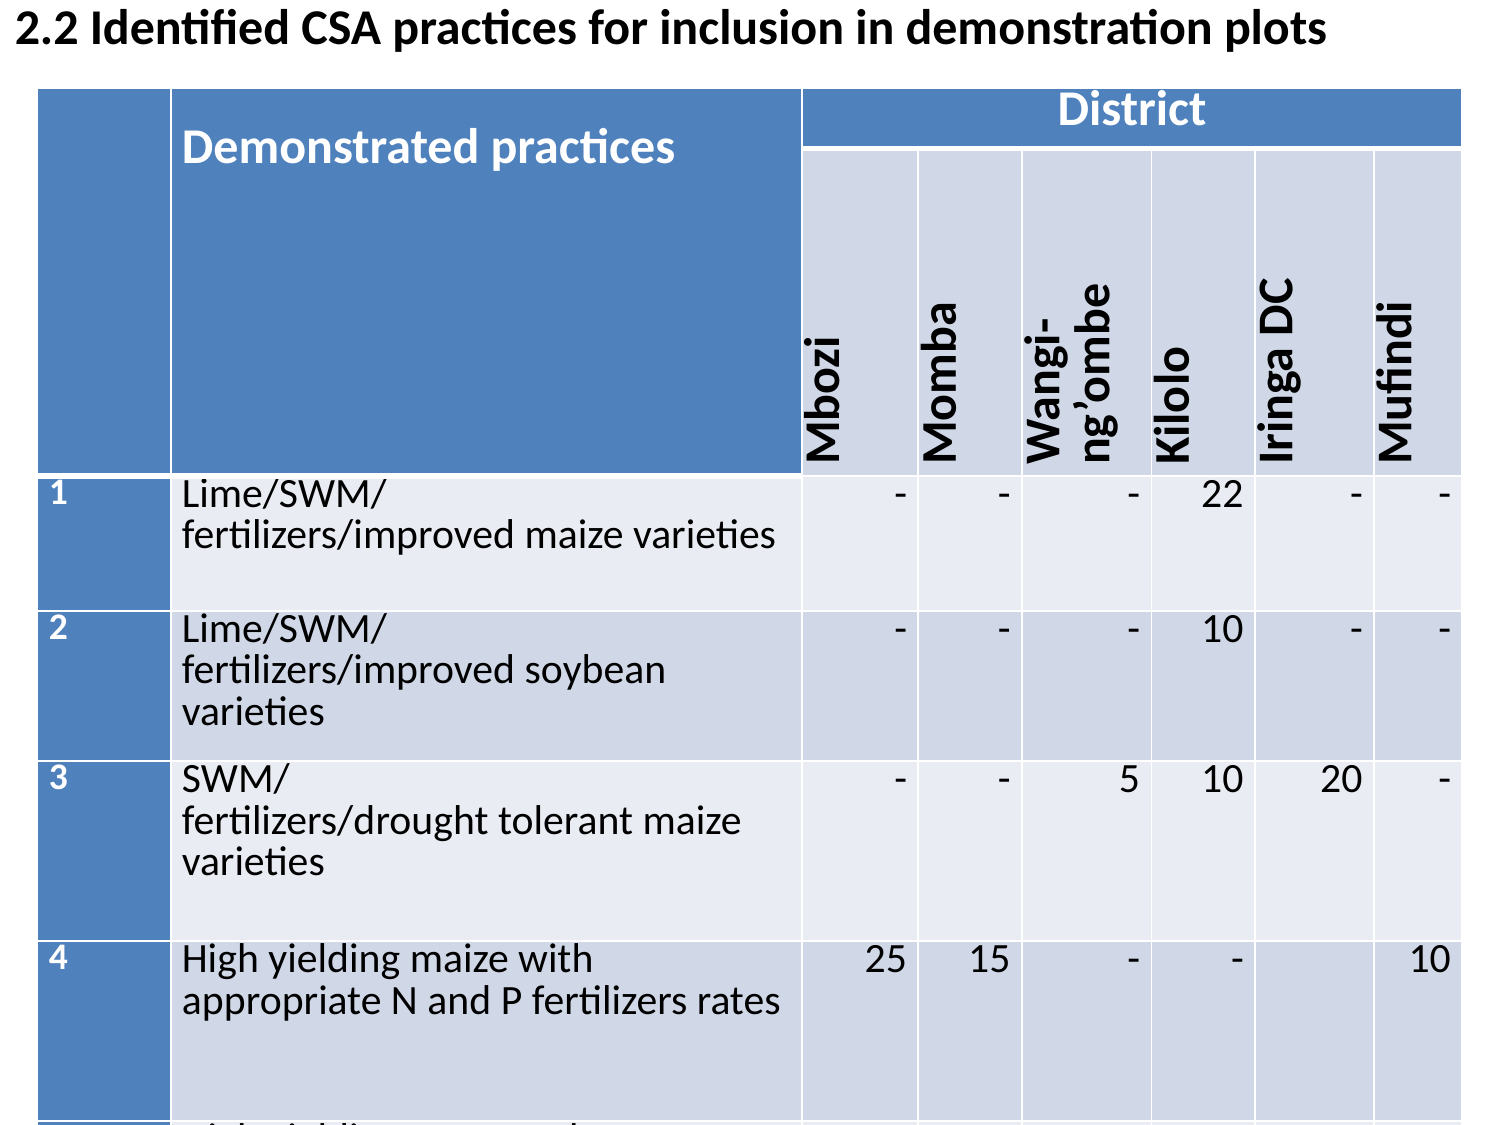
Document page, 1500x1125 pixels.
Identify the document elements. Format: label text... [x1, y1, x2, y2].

table_cell Momba [919, 151, 1021, 475]
table_cell - [1152, 942, 1254, 1120]
table_cell 2 [38, 612, 170, 760]
table_cell 3 [38, 762, 170, 940]
table_cell 10 [1152, 762, 1254, 940]
table_header Demonstrated practices [172, 89, 801, 473]
table_cell 25 [803, 942, 917, 1120]
table_cell Lime/SWM/ fertilizers/improved maize varieties [172, 479, 801, 610]
table_cell Kilolo [1152, 151, 1254, 475]
table_cell 1 [38, 479, 170, 610]
table_cell 15 [919, 942, 1021, 1120]
table_cell - [803, 762, 917, 940]
table_cell Lime/SWM/ fertilizers/improved soybean varieties [172, 612, 801, 760]
table_header District [803, 89, 1461, 146]
table_cell - [803, 477, 917, 610]
table_cell 10 [1152, 612, 1254, 760]
table_cell Wangi-ng’ombe [1023, 151, 1151, 475]
table_cell [1256, 942, 1373, 1120]
table_cell 5 [1023, 762, 1151, 940]
table_cell SWM/ fertilizers/drought tolerant maize varieties [172, 762, 801, 940]
table_cell - [1023, 942, 1151, 1120]
table_cell Iringa DC [1256, 151, 1373, 475]
table_cell - [1256, 477, 1373, 610]
table_cell 22 [1152, 477, 1254, 610]
table_cell - [803, 612, 917, 760]
table_header [38, 89, 170, 473]
table_cell - [919, 477, 1021, 610]
table_cell Mbozi [803, 151, 917, 475]
table_cell - [1375, 477, 1461, 610]
table_cell - [919, 612, 1021, 760]
table_cell - [1375, 762, 1461, 940]
table_cell High yielding maize with appropriate N and P fertilizers rates [172, 942, 801, 1120]
table_cell - [1023, 477, 1151, 610]
table_cell - [1375, 612, 1461, 760]
table_cell - [919, 762, 1021, 940]
table_cell 20 [1256, 762, 1373, 940]
table_cell Mufindi [1375, 151, 1461, 475]
table_cell 10 [1375, 942, 1461, 1120]
table_cell - [1023, 612, 1151, 760]
text_box 2.2 Identified CSA practices for inclusion in demonstration plots [0, 0, 1500, 133]
table_cell - [1256, 612, 1373, 760]
table_cell 4 [38, 942, 170, 1120]
